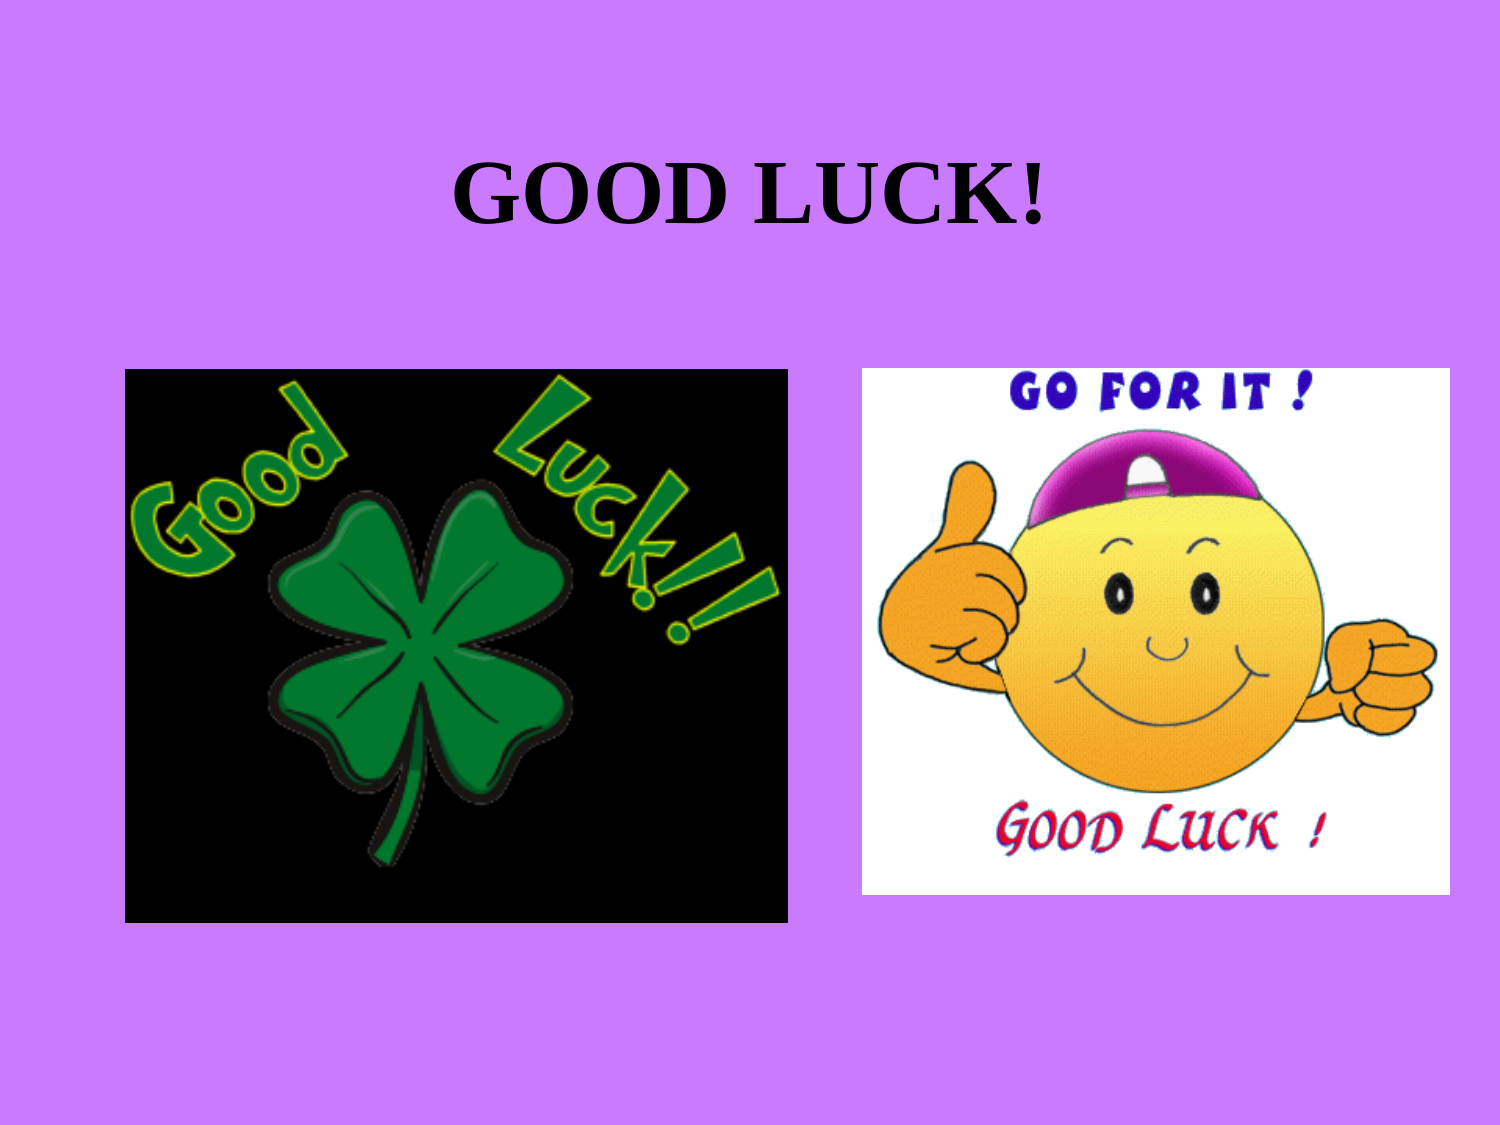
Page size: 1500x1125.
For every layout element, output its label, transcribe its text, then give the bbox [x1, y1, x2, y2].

picture [124, 369, 788, 923]
text_box GOOD LUCK! [299, 124, 1200, 250]
picture [862, 368, 1451, 896]
